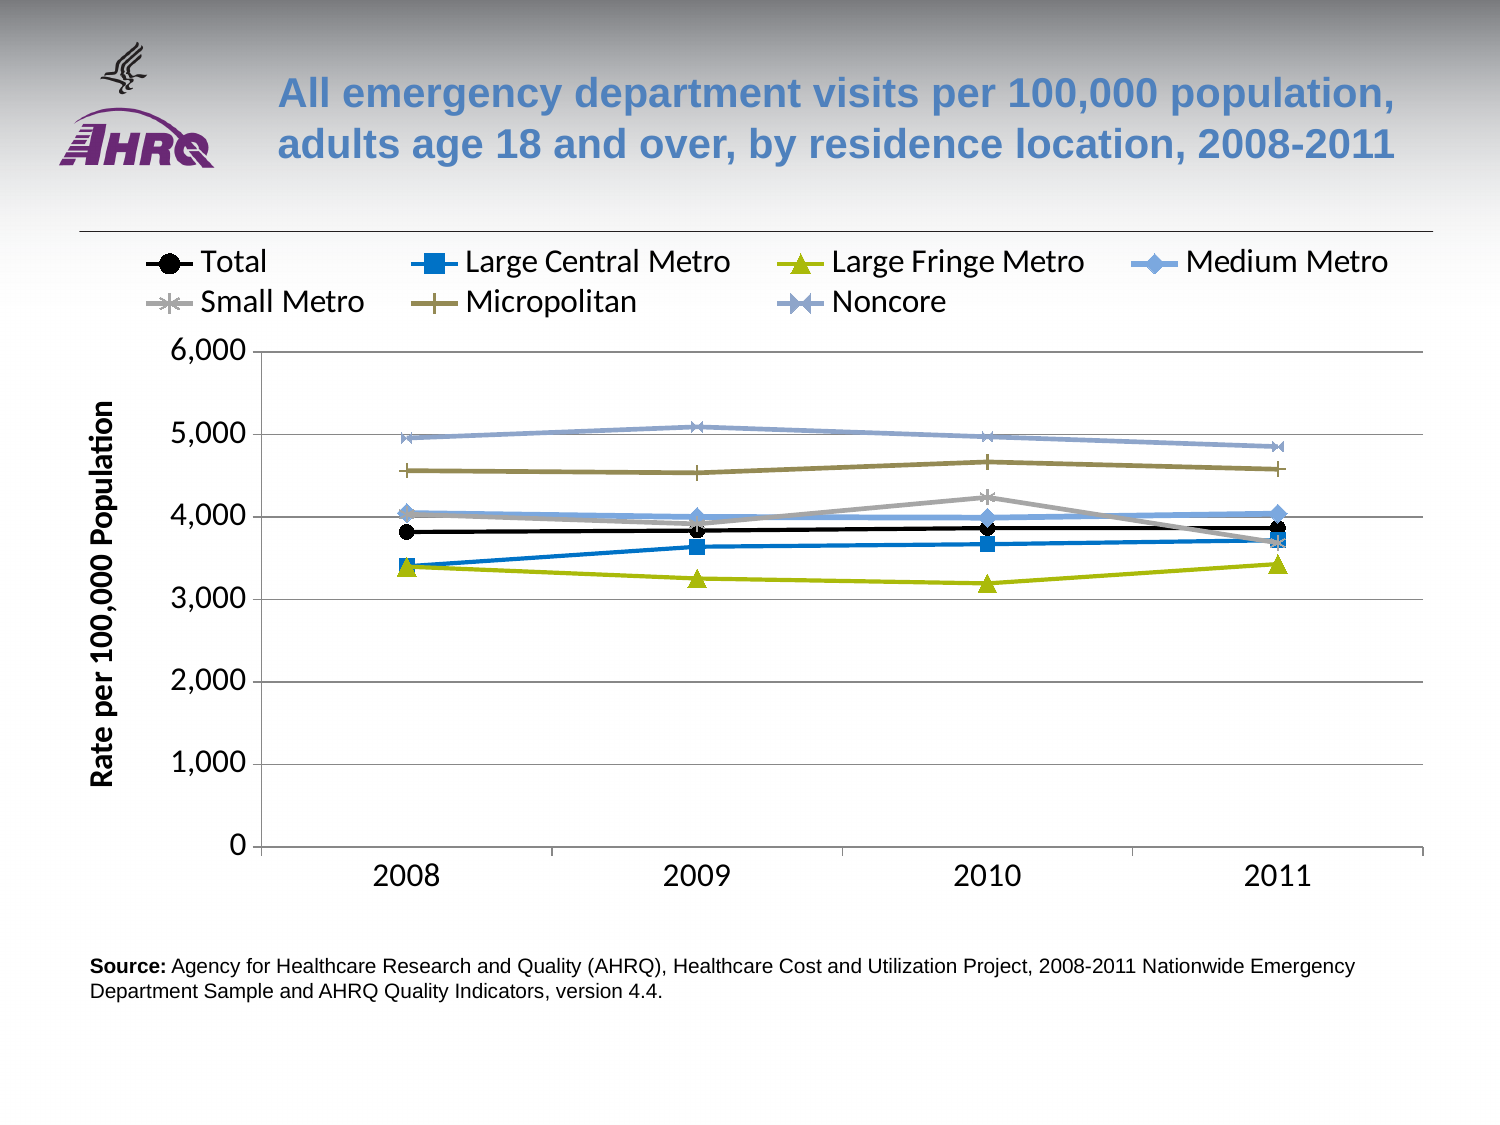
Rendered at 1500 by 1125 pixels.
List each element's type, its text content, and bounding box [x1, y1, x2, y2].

title All emergency department visits per 100,000 population, adults age 18 and over, by residence location, 2008-2011 [262, 45, 1425, 188]
picture [0, 0, 1500, 1125]
chart [74, 239, 1426, 916]
text_box Source: Agency for Healthcare Research and Quality (AHRQ), Healthcare Cost and Utilization Project, 2008-2011 Nationwide Emergency Department Sample and AHRQ Quality Indicators, version 4.4. [74, 944, 1425, 1010]
